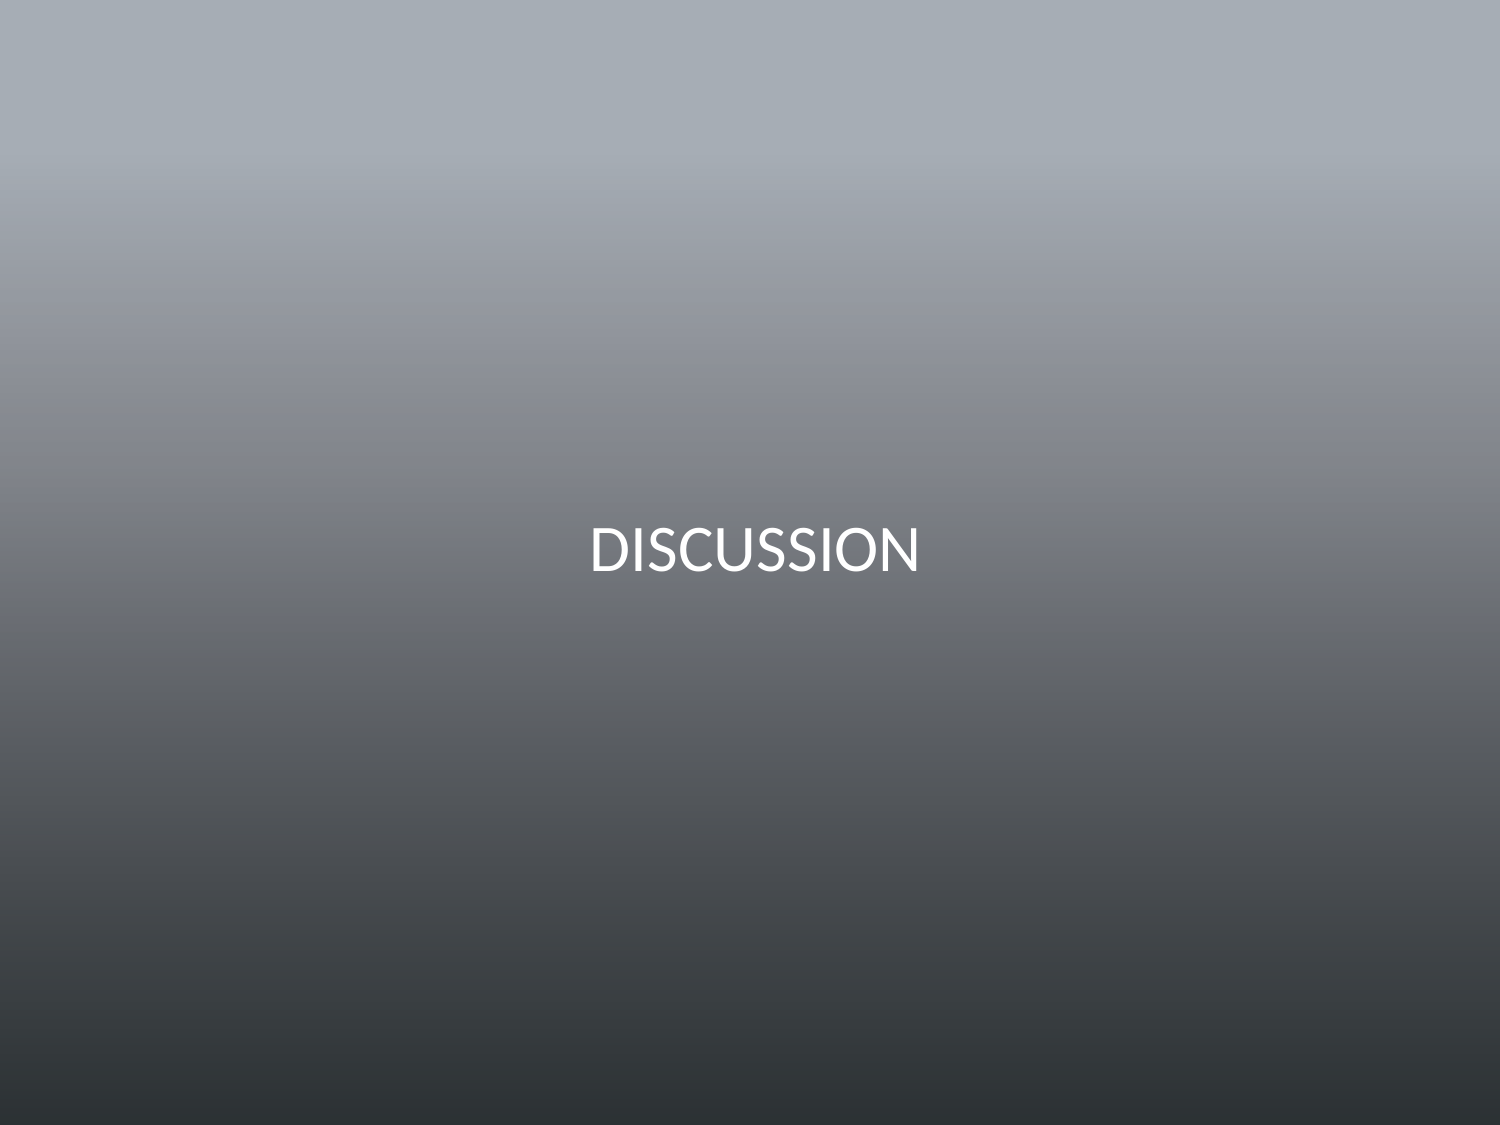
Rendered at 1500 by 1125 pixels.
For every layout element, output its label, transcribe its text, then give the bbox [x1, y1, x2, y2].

picture [0, 0, 1500, 1125]
list DISCUSSION [118, 497, 1394, 744]
